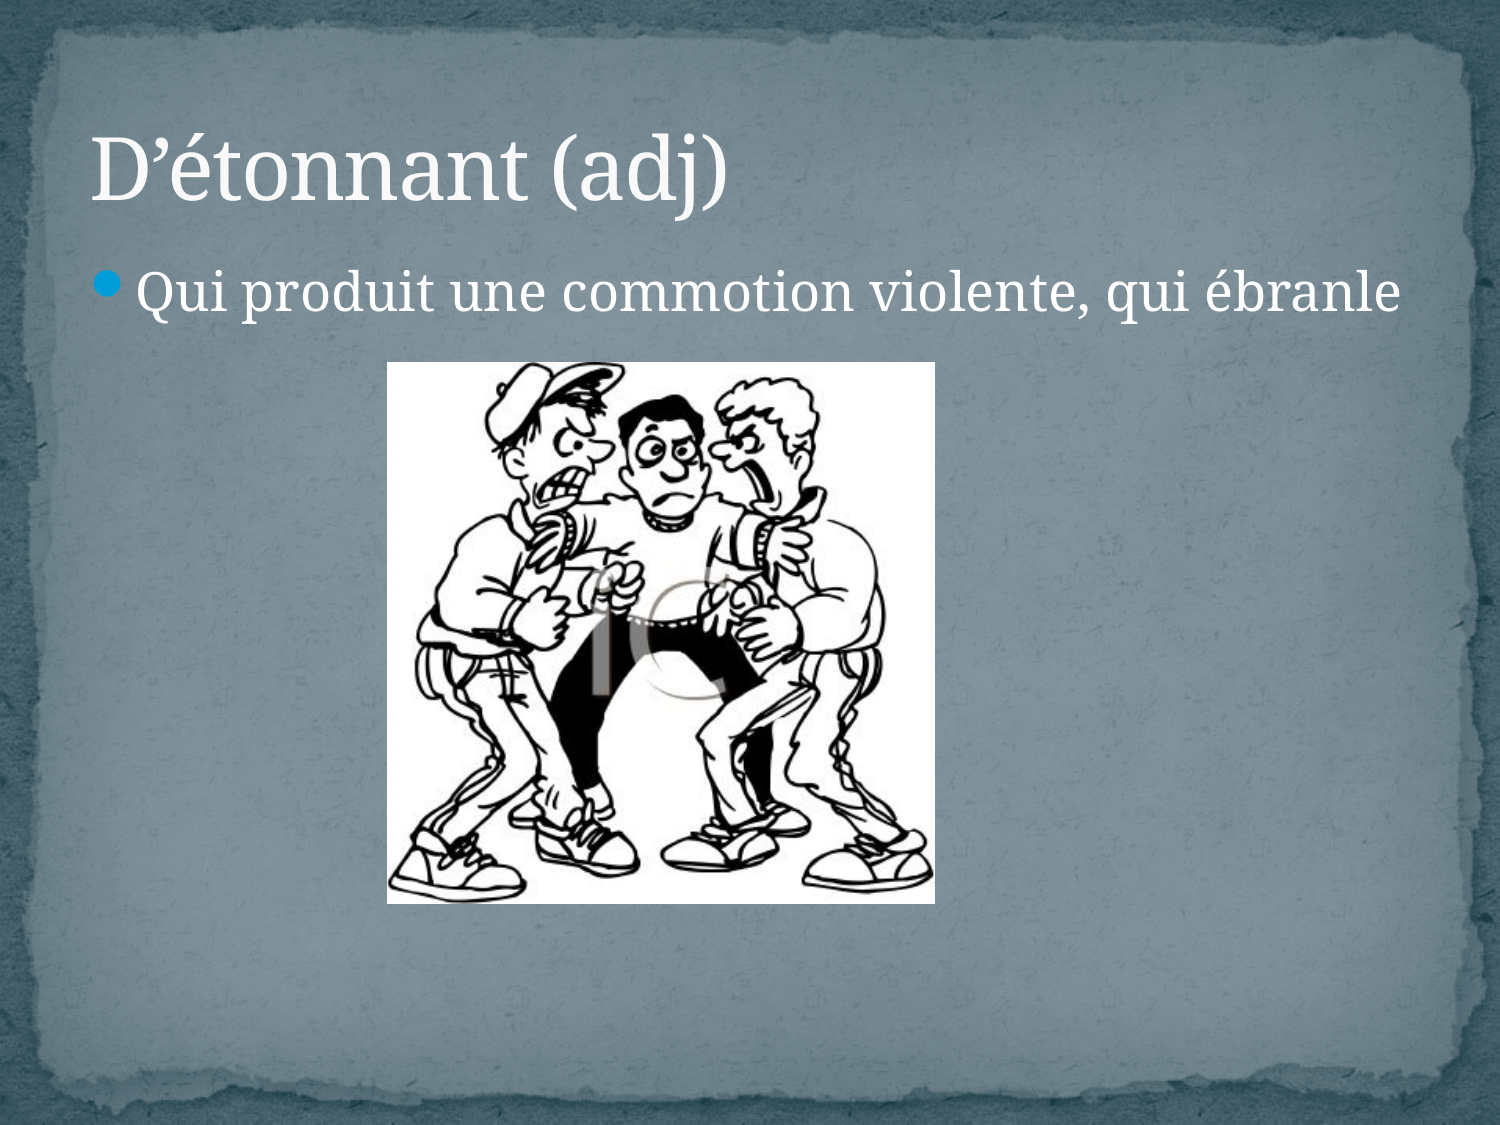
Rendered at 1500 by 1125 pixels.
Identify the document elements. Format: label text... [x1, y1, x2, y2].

title D’étonnant (adj) [74, 24, 1425, 225]
list Qui produit une commotion violente, qui ébranle [75, 249, 1425, 1000]
picture [387, 362, 936, 905]
